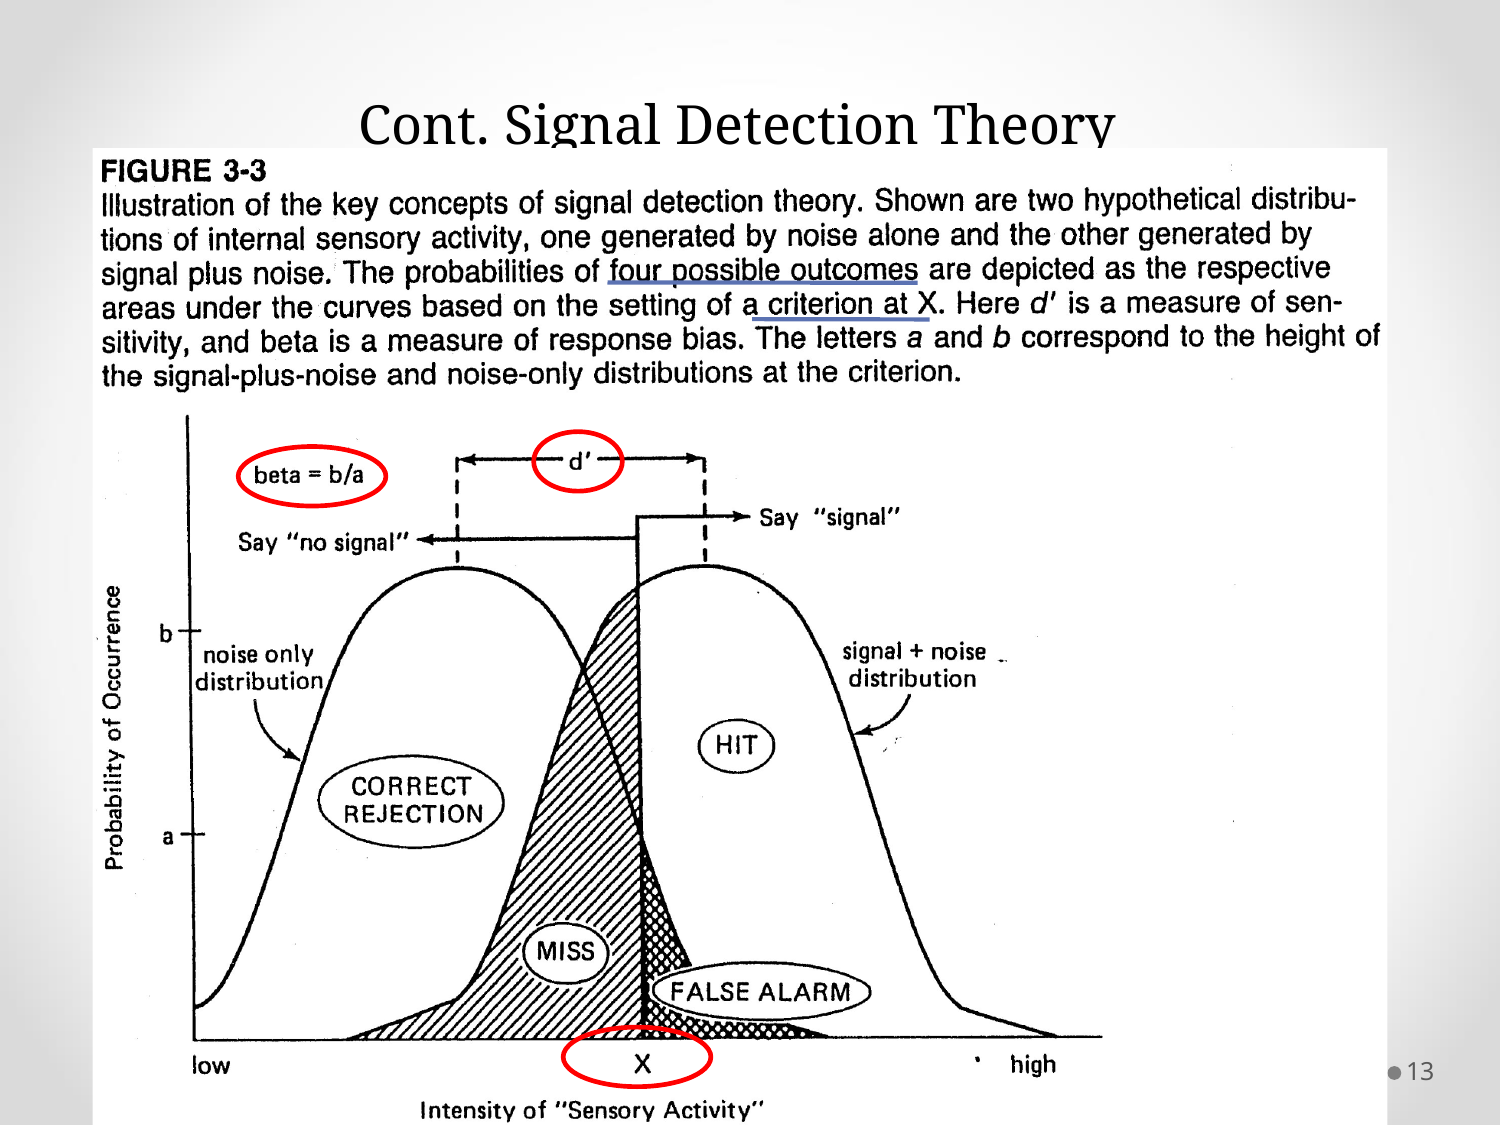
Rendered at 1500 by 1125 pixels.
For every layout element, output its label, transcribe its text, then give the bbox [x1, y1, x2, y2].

slide_number 13 [1401, 1042, 1494, 1103]
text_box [92, 148, 1388, 1125]
title Cont. Signal Detection Theory [62, 62, 1413, 163]
picture [0, 1, 1500, 1125]
